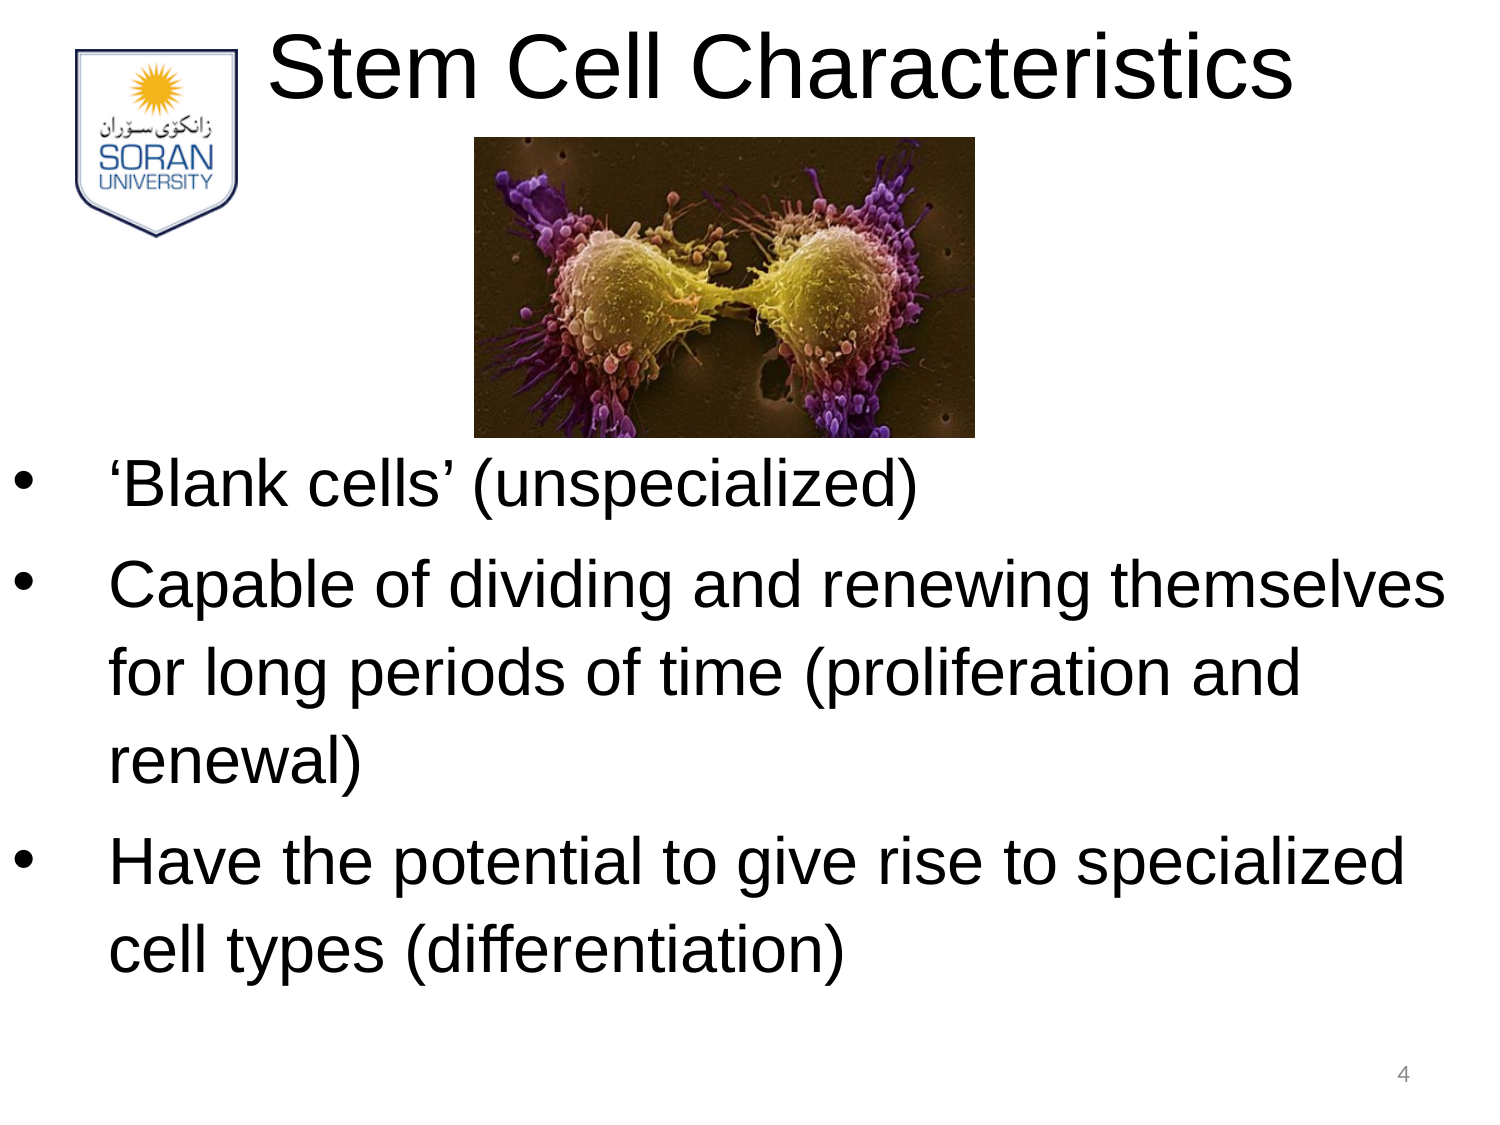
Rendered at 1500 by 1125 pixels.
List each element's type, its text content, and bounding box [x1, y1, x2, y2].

picture [474, 137, 976, 438]
list ‘Blank cells’ (unspecialized) Capable of dividing and renewing themselves for long periods of time (proliferation and renewal) Have the potential to give rise to specialized cell types (differentiation) [0, 425, 1475, 1076]
slide_number 4 [1074, 1042, 1425, 1103]
title Stem Cell Characteristics [76, 0, 1488, 162]
picture [75, 49, 238, 238]
